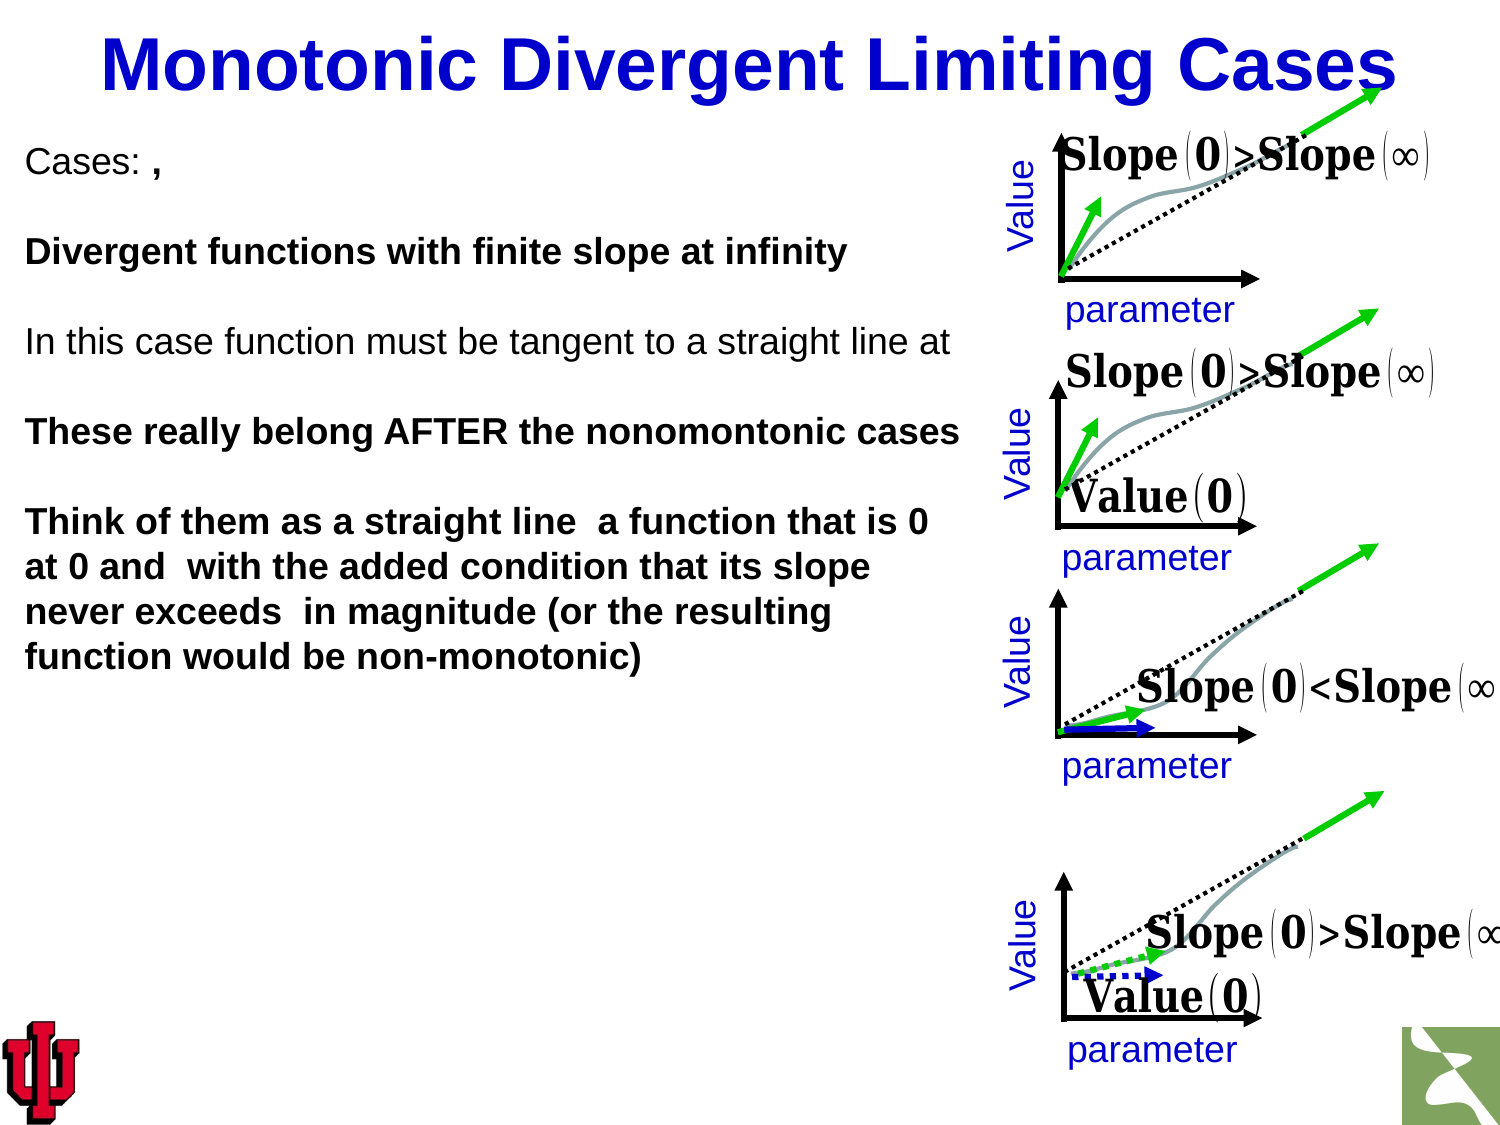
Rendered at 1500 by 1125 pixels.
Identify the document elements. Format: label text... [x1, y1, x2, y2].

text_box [988, 87, 1431, 339]
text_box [1071, 974, 1164, 978]
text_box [984, 543, 1380, 795]
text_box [990, 790, 1385, 1078]
title Monotonic Divergent Limiting Cases [0, 0, 1500, 130]
picture [1402, 1027, 1500, 1125]
picture [0, 1020, 80, 1125]
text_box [984, 308, 1380, 542]
